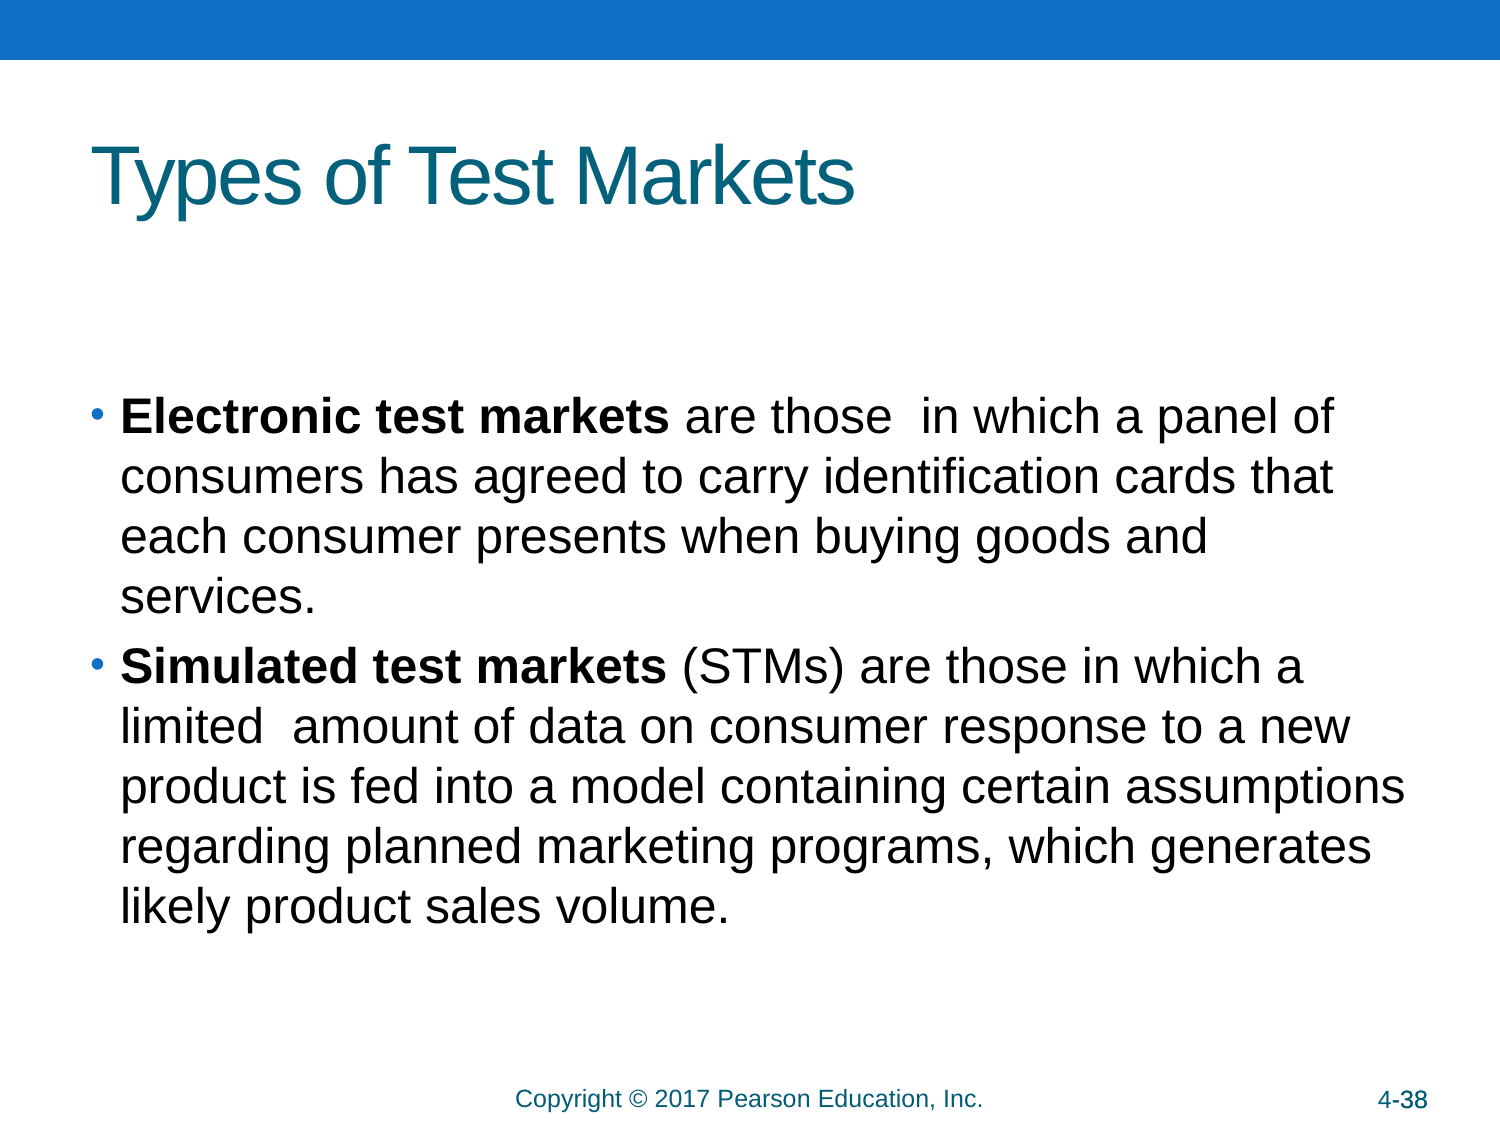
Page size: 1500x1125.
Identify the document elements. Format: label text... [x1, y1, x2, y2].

list Electronic test markets are those in which a panel of consumers has agreed to carry identification cards that each consumer presents when buying goods and services. Simulated test markets (STMs) are those in which a limited amount of data on consumer response to a new product is fed into a model containing certain assumptions regarding planned marketing programs, which generates likely product sales volume. [75, 376, 1425, 1125]
title Types of Test Markets [75, 90, 1425, 253]
